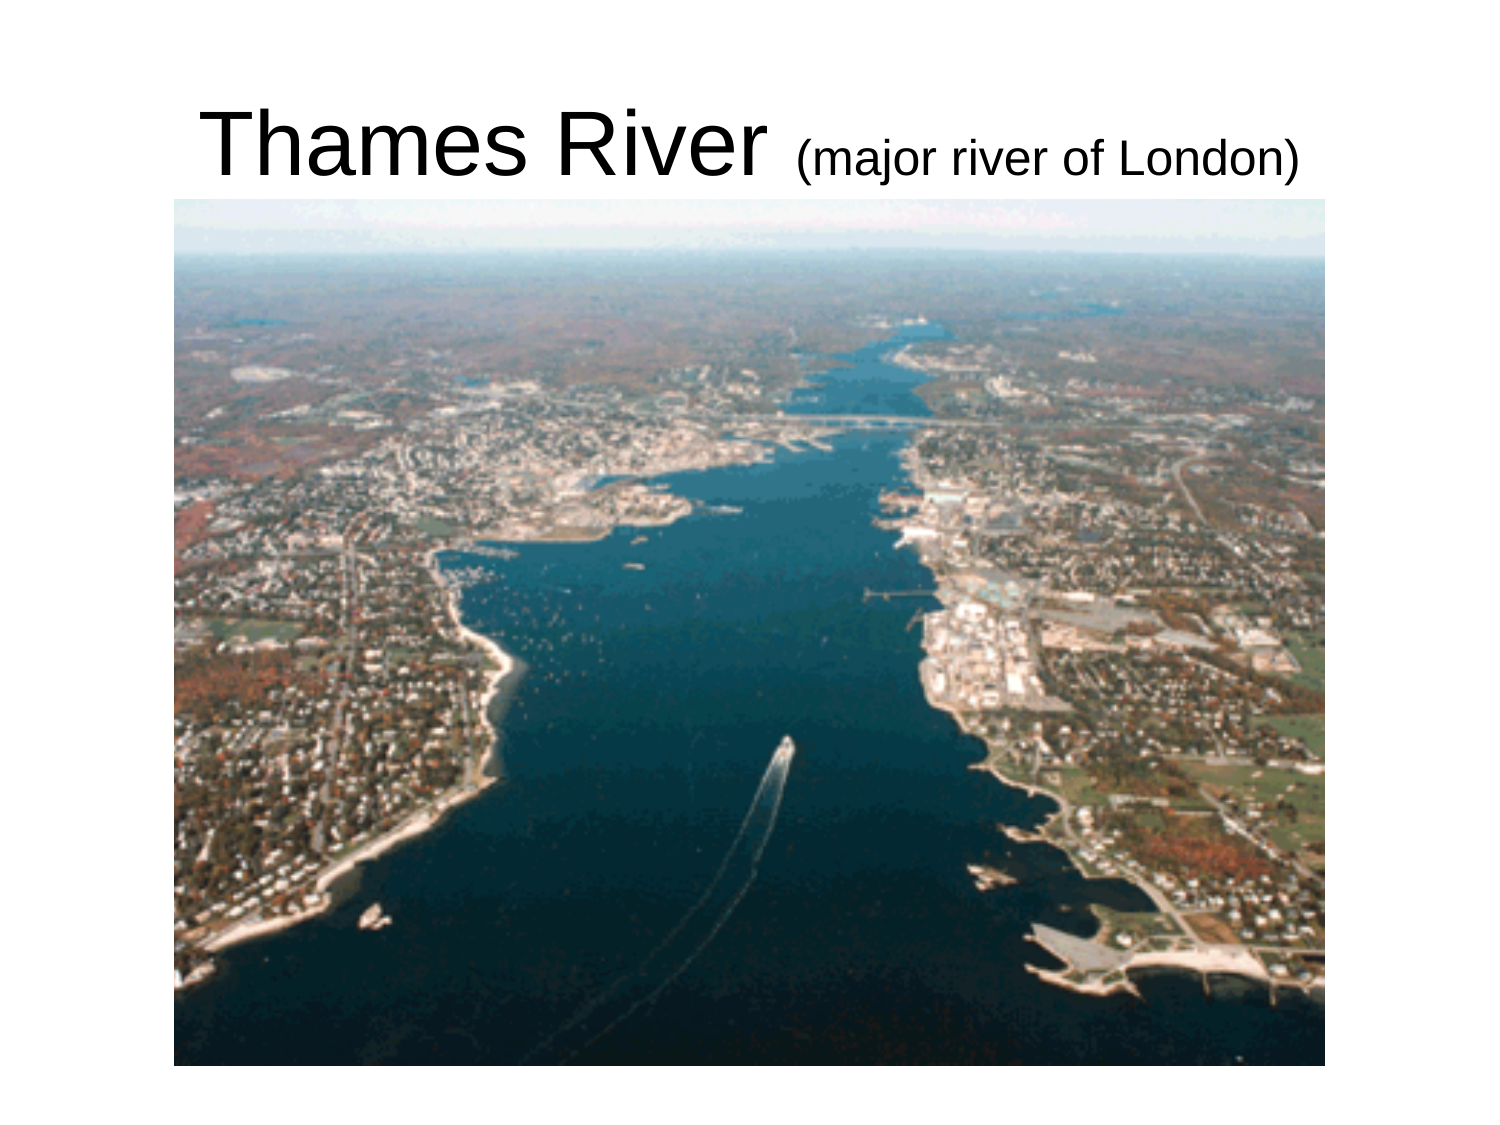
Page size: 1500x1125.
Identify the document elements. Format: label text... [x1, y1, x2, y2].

title Thames River (major river of London) [74, 44, 1426, 233]
picture [174, 199, 1326, 1066]
